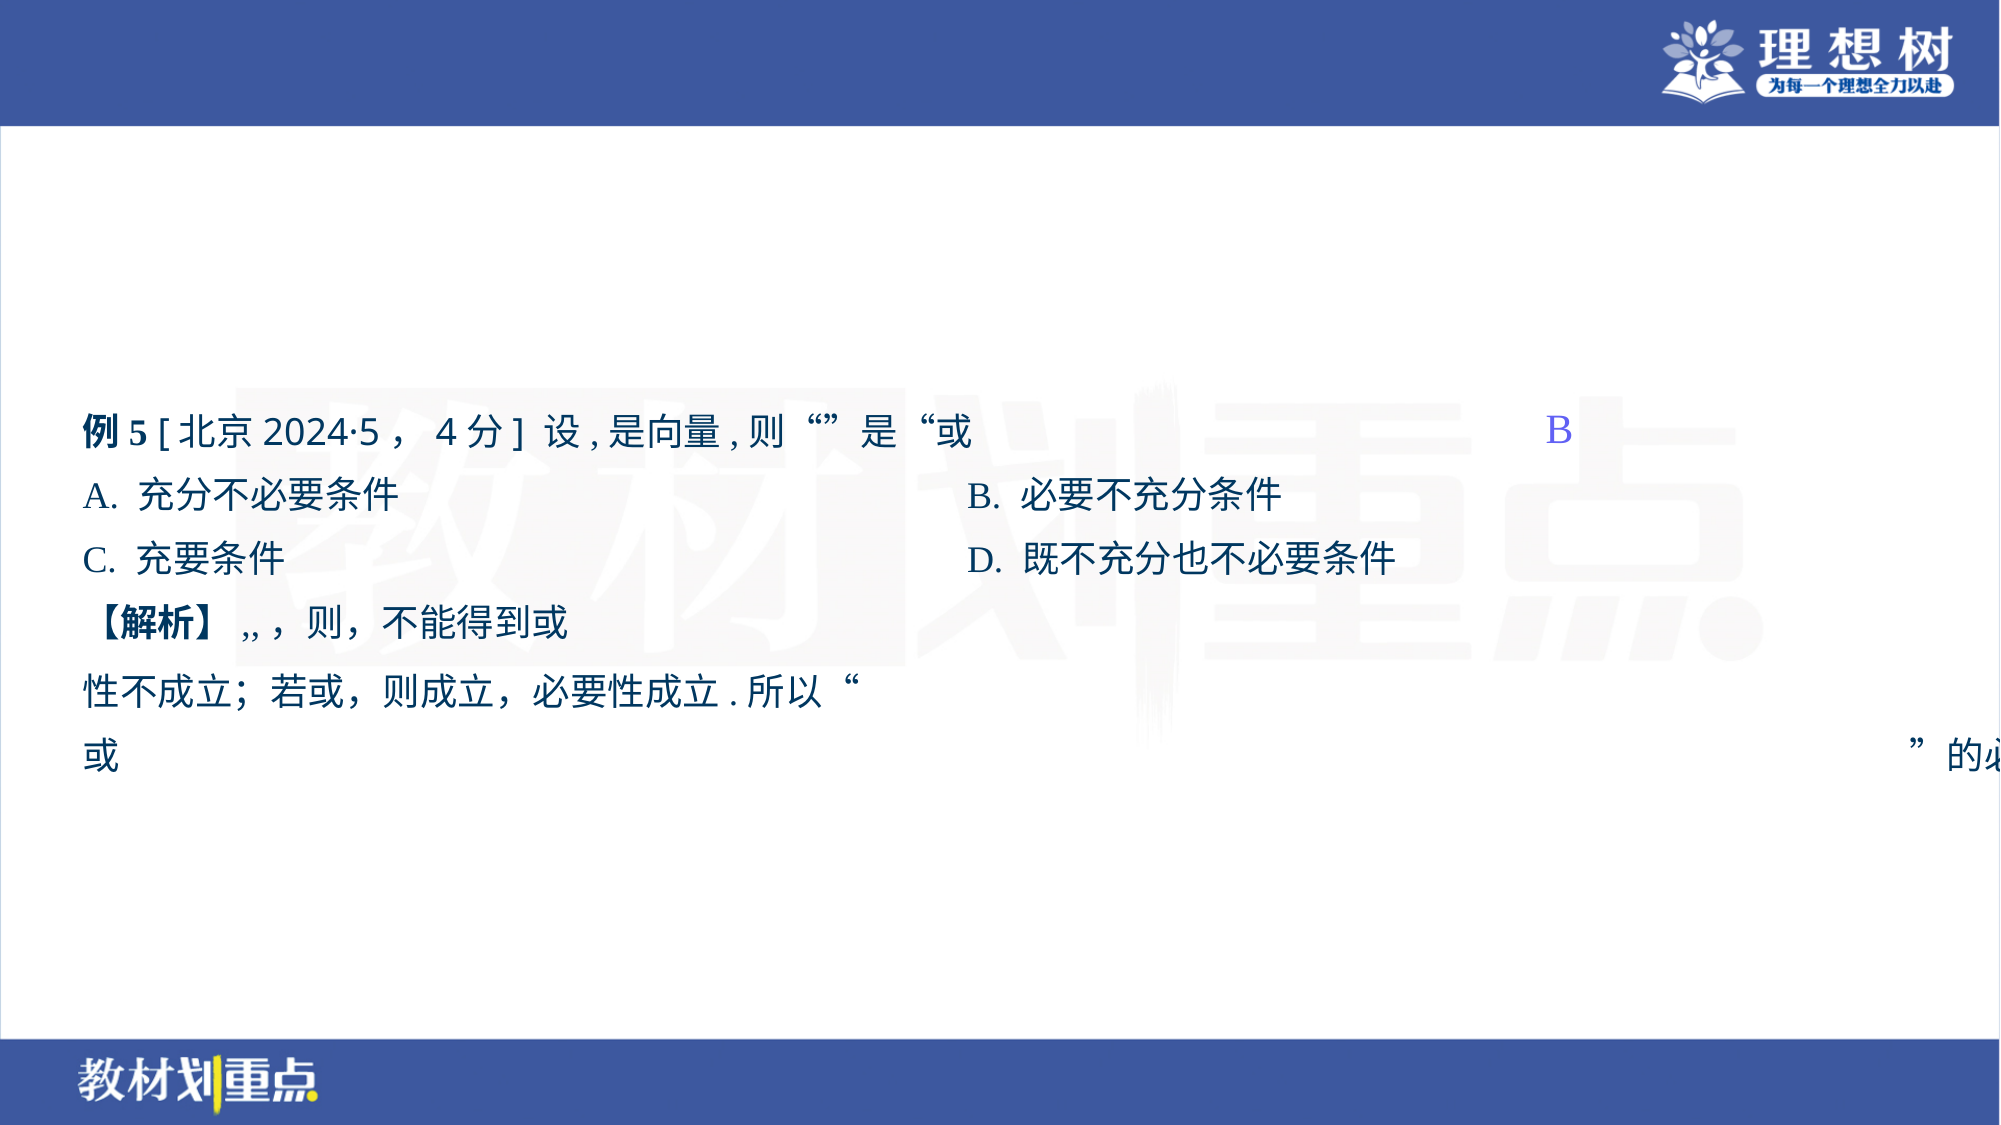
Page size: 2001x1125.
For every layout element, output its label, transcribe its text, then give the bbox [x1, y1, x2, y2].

text_box A. 充分不必要条件 B. 必要不充分条件 C. 充要条件 D. 既不充分也不必要条件 [82, 446, 1817, 574]
picture [0, 0, 2000, 1125]
text_box B [1530, 399, 1589, 446]
